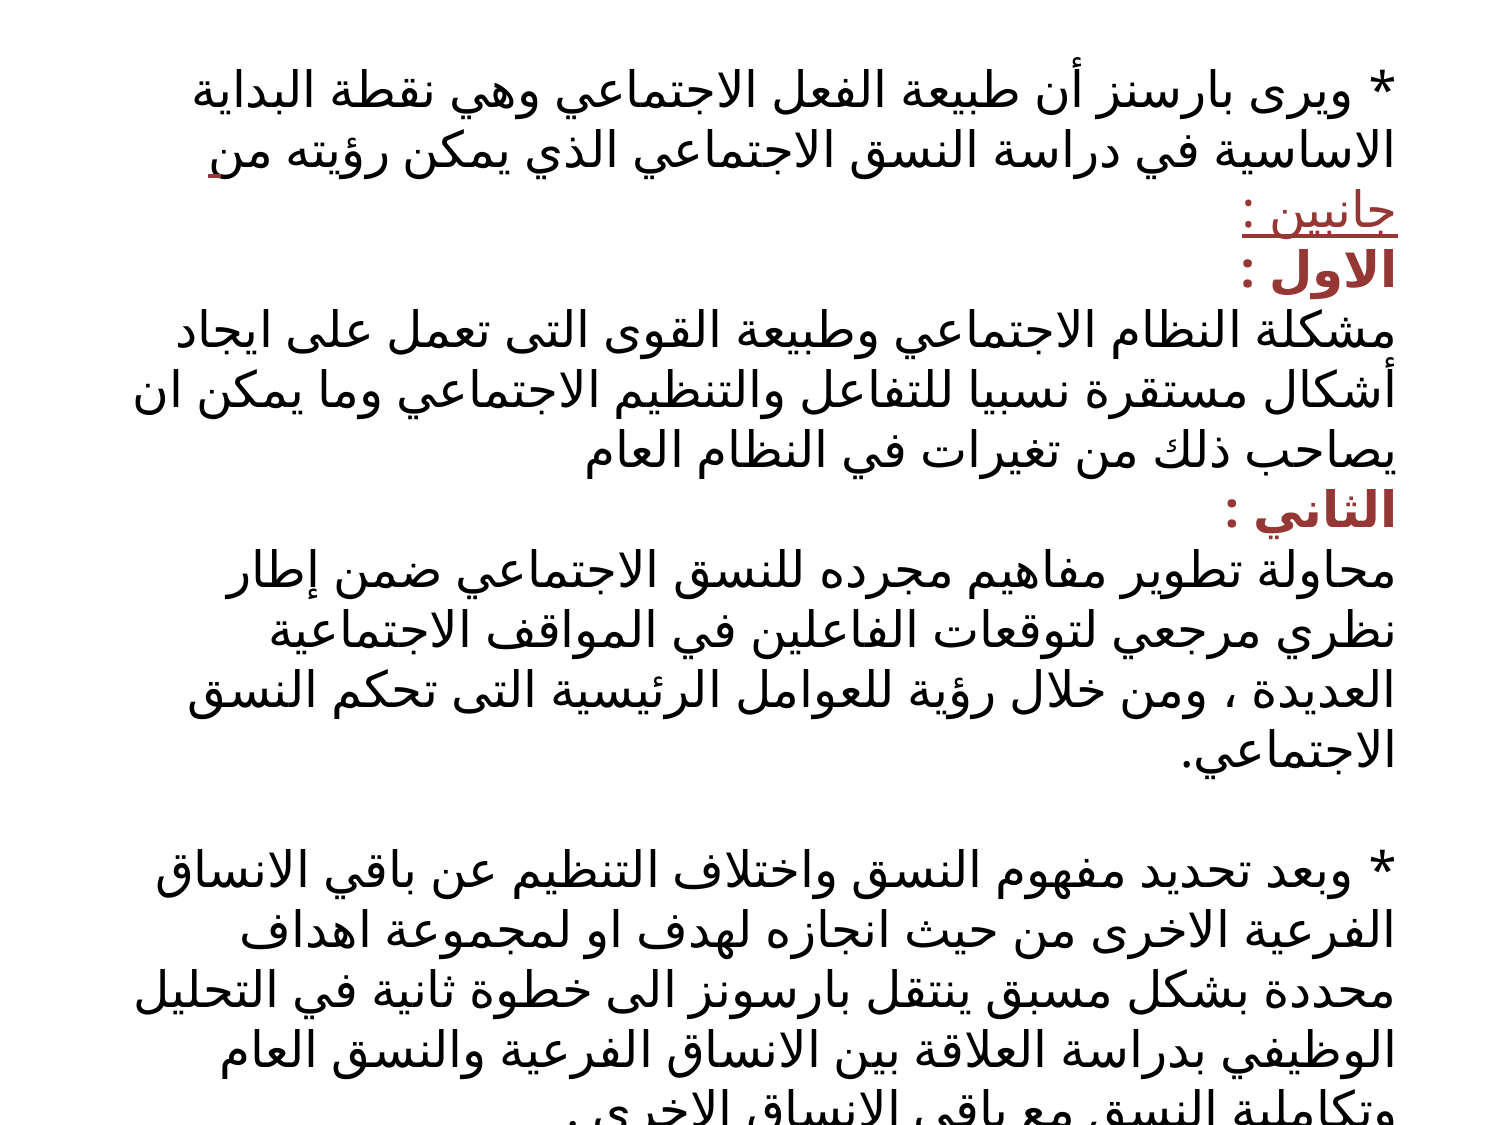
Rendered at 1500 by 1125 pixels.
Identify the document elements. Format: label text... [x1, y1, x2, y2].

text_box * ويرى بارسنز أن طبيعة الفعل الاجتماعي وهي نقطة البداية الاساسية في دراسة النسق الاجتماعي الذي يمكن رؤيته من جانبين : الاول : مشكلة النظام الاجتماعي وطبيعة القوى التى تعمل على ايجاد أشكال مستقرة نسبيا للتفاعل والتنظيم الاجتماعي وما يمكن ان يصاحب ذلك من تغيرات في النظام العام الثاني : محاولة تطوير مفاهيم مجرده للنسق الاجتماعي ضمن إطار نظري مرجعي لتوقعات الفاعلين في المواقف الاجتماعية العديدة ، ومن خلال رؤية للعوامل الرئيسية التى تحكم النسق الاجتماعي. * وبعد تحديد مفهوم النسق واختلاف التنظيم عن باقي الانساق الفرعية الاخرى من حيث انجازه لهدف او لمجموعة اهداف محددة بشكل مسبق ينتقل بارسونز الى خطوة ثانية في التحليل الوظيفي بدراسة العلاقة بين الانساق الفرعية والنسق العام وتكاملية النسق مع باقي الانساق الاخرى . [112, 49, 1413, 1125]
